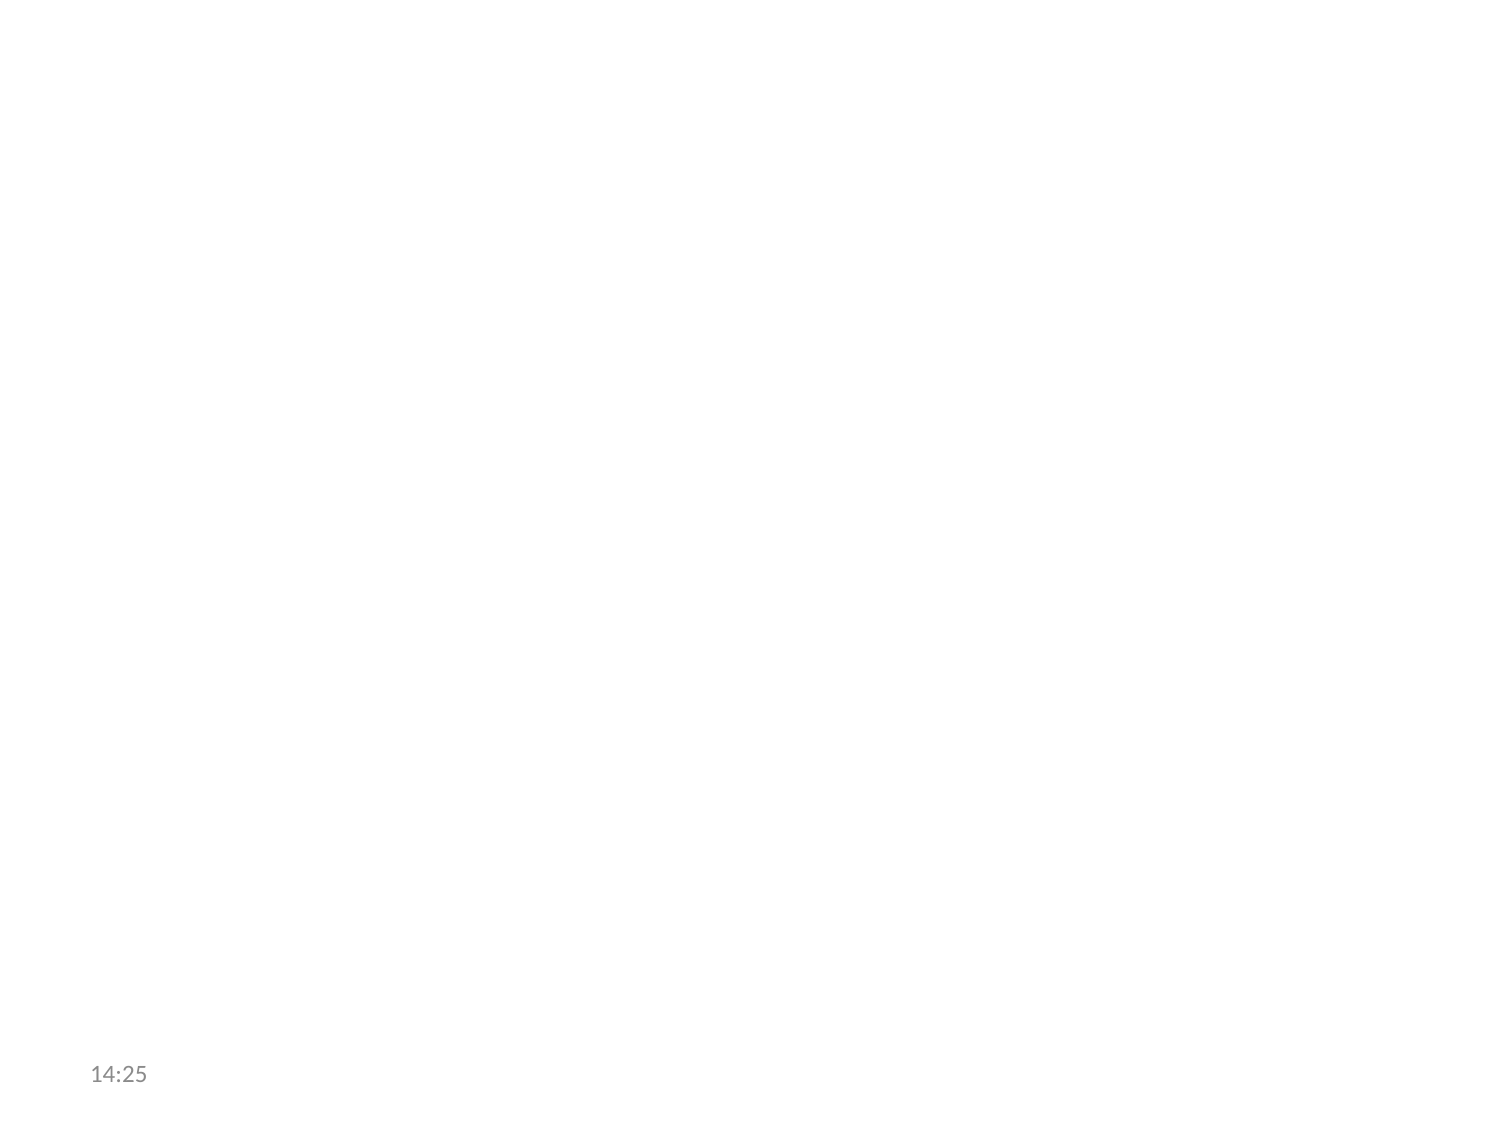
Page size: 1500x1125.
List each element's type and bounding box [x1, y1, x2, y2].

slide_number [75, 1042, 425, 1103]
